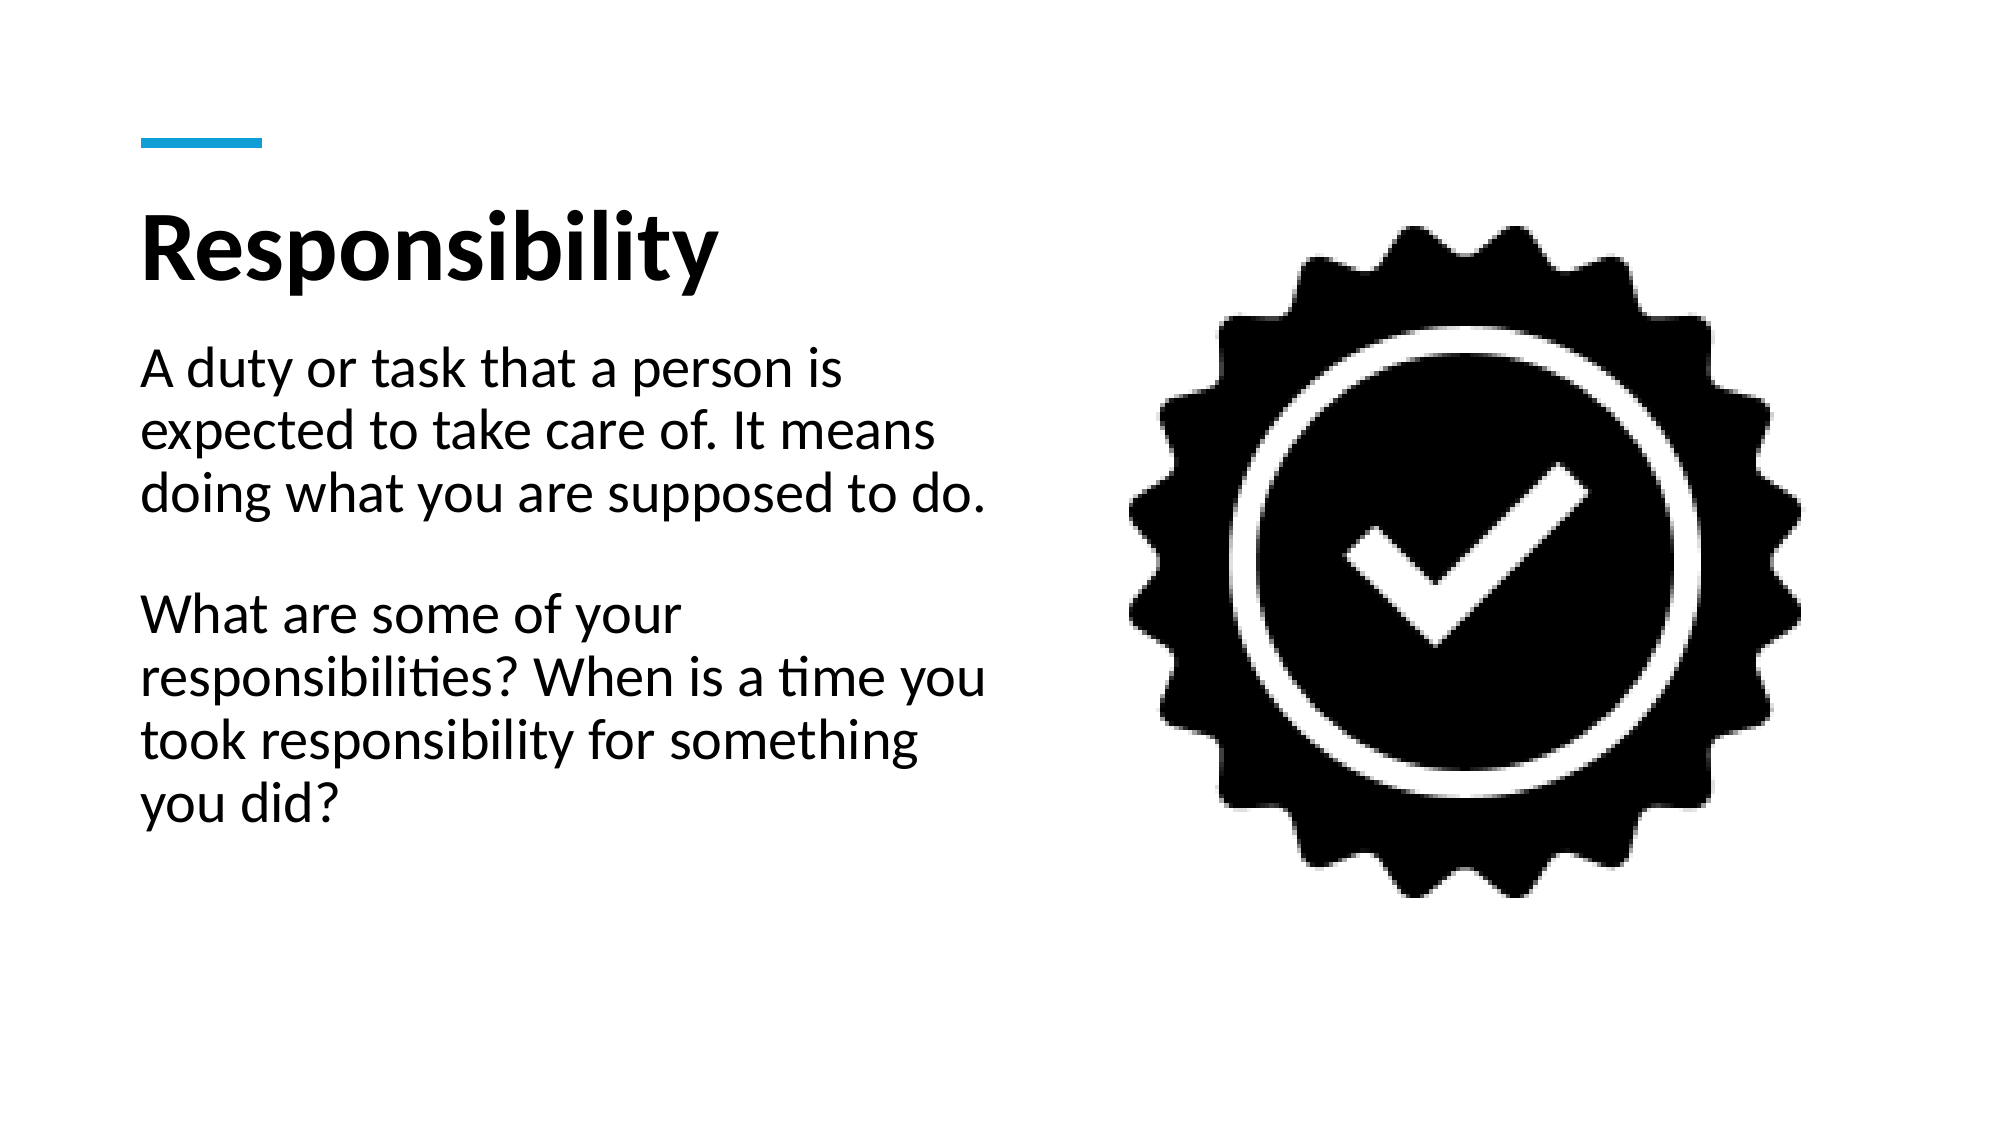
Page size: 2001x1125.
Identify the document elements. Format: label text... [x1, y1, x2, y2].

picture [1028, 126, 1902, 1000]
title Responsibility [124, 186, 871, 329]
list A duty or task that a person is expected to take care of. It means doing what you are supposed to do. What are some of your responsibilities? When is a time you took responsibility for something you did? [124, 329, 1029, 1043]
